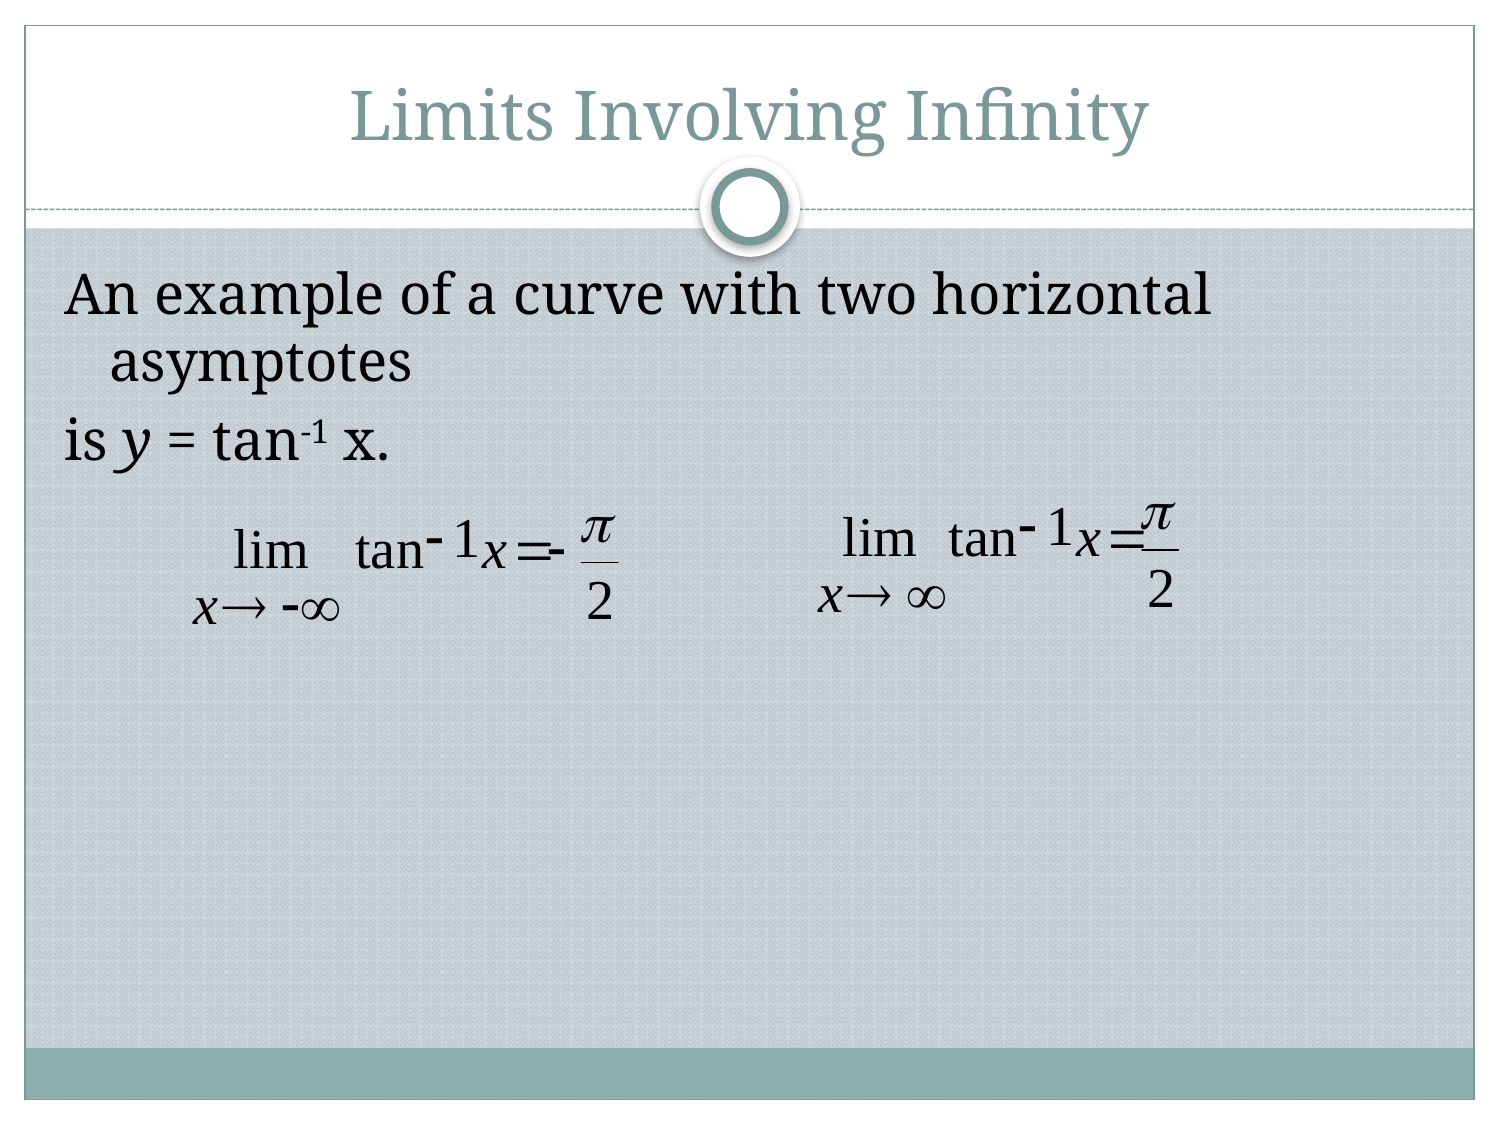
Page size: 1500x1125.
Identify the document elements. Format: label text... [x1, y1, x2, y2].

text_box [187, 512, 624, 632]
list An example of a curve with two horizontal asymptotes is y = tan-1 x. [49, 250, 1445, 1001]
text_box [812, 499, 1184, 619]
title Limits Involving Infinity [49, 37, 1450, 162]
